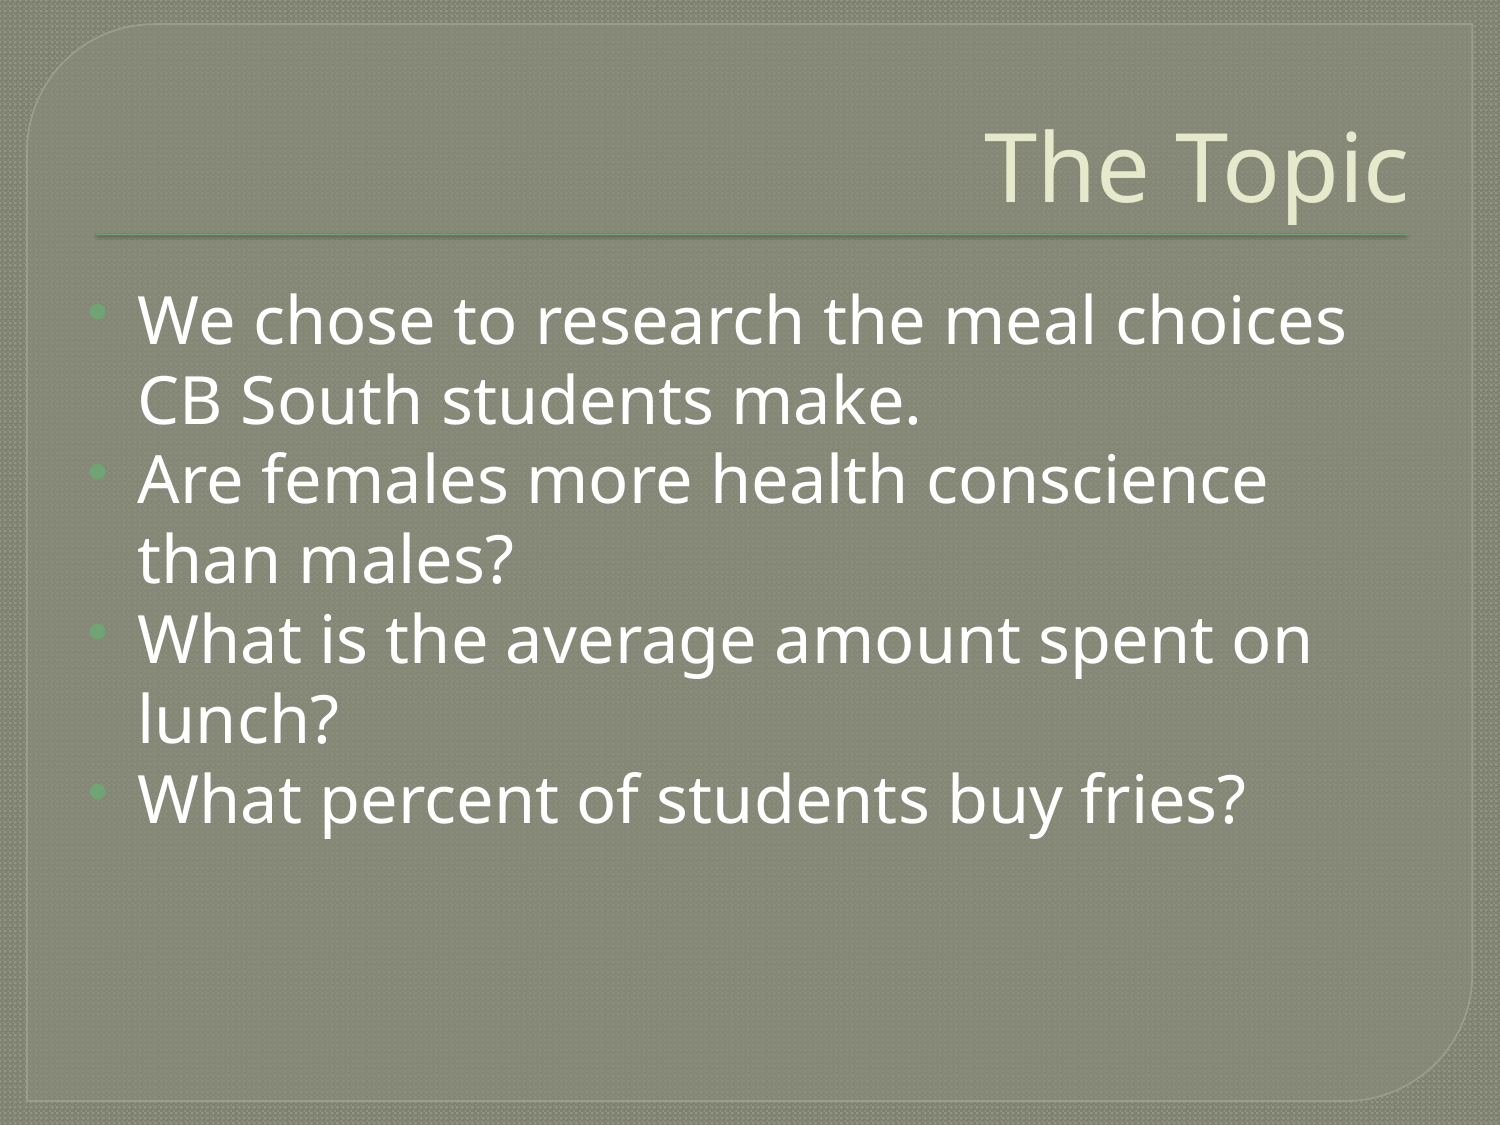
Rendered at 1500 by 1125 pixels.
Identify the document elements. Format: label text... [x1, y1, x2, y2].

title The Topic [75, 41, 1425, 230]
list We chose to research the meal choices CB South students make. Are females more health conscience than males? What is the average amount spent on lunch? What percent of students buy fries? [75, 270, 1425, 1013]
